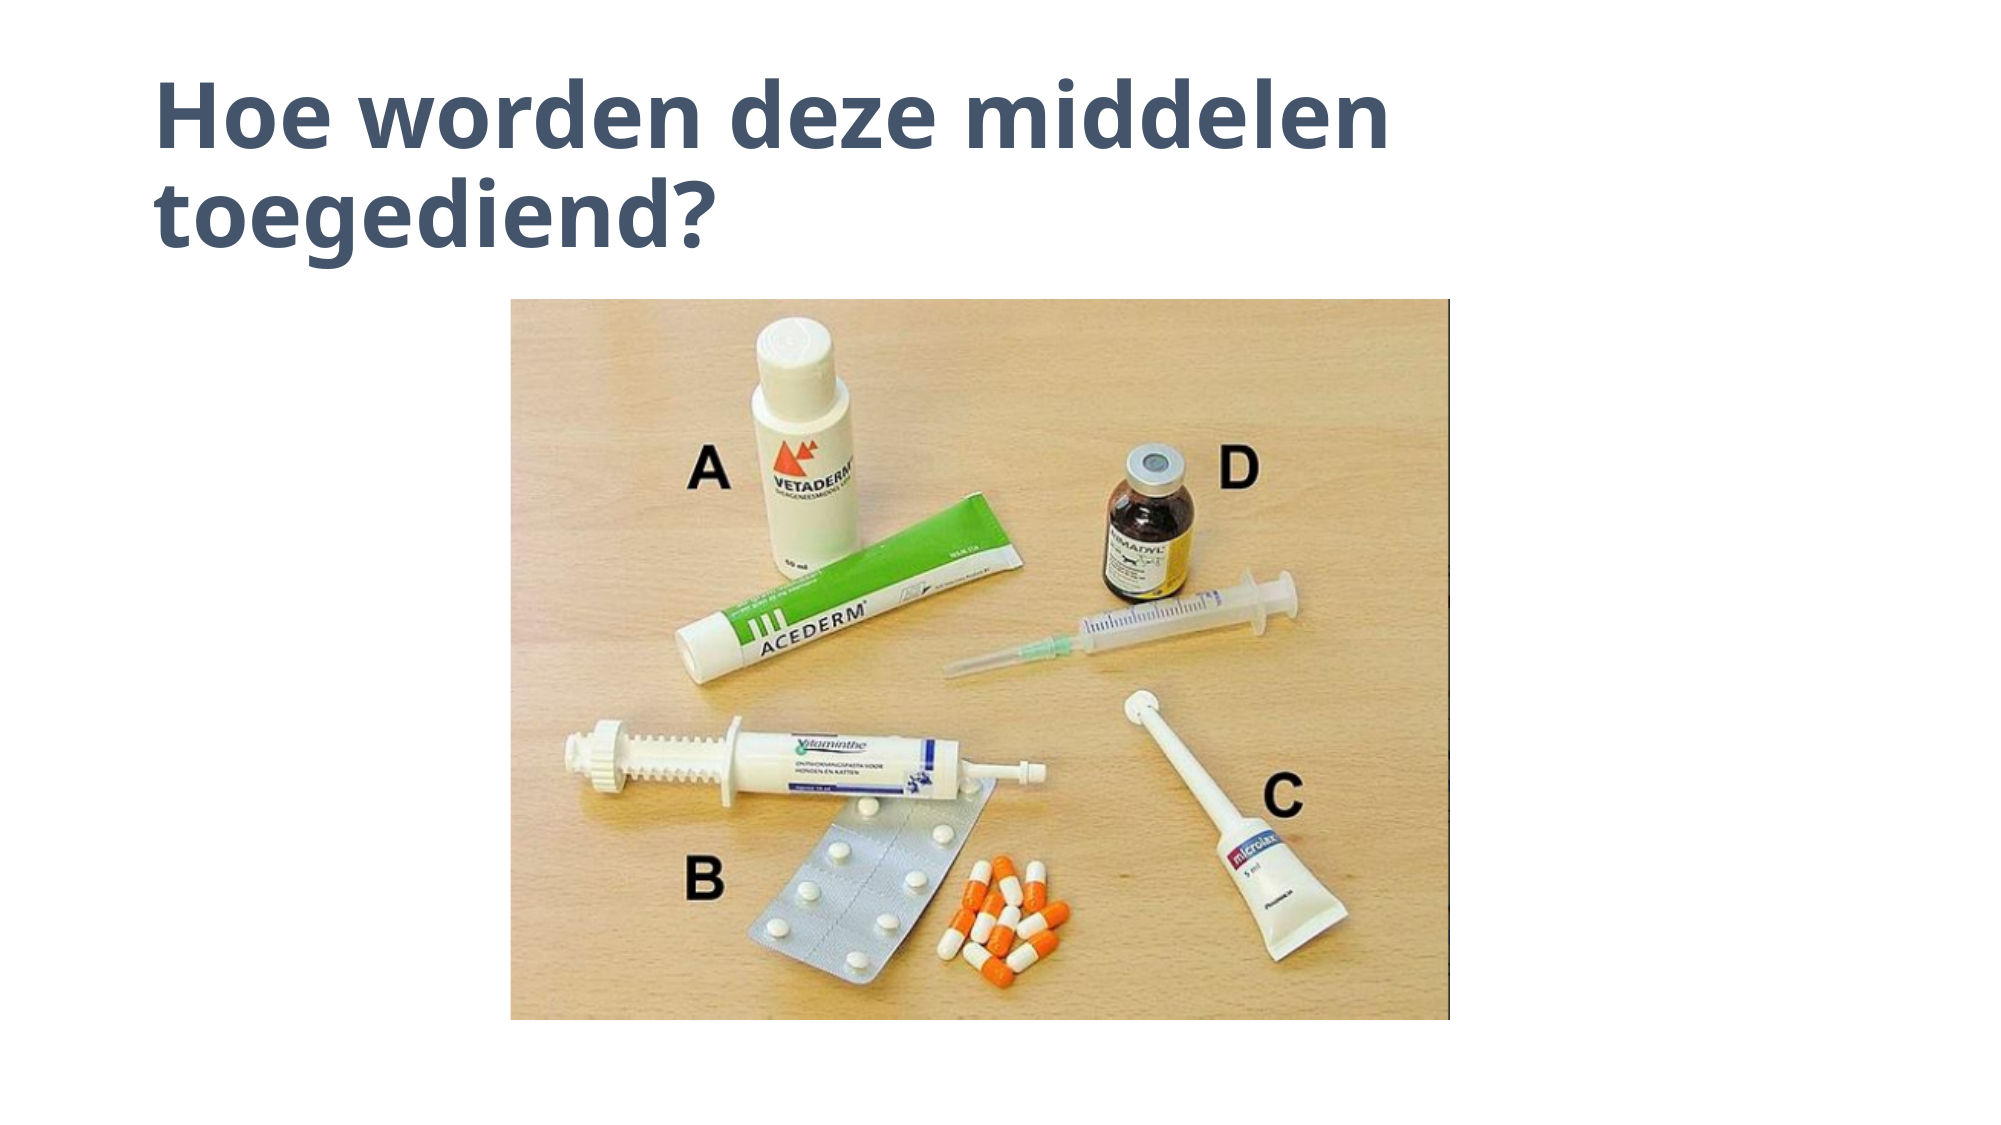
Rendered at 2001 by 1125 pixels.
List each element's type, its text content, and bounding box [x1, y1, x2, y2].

picture [510, 299, 1450, 1020]
title Hoe worden deze middelen toegediend? [137, 59, 1863, 278]
